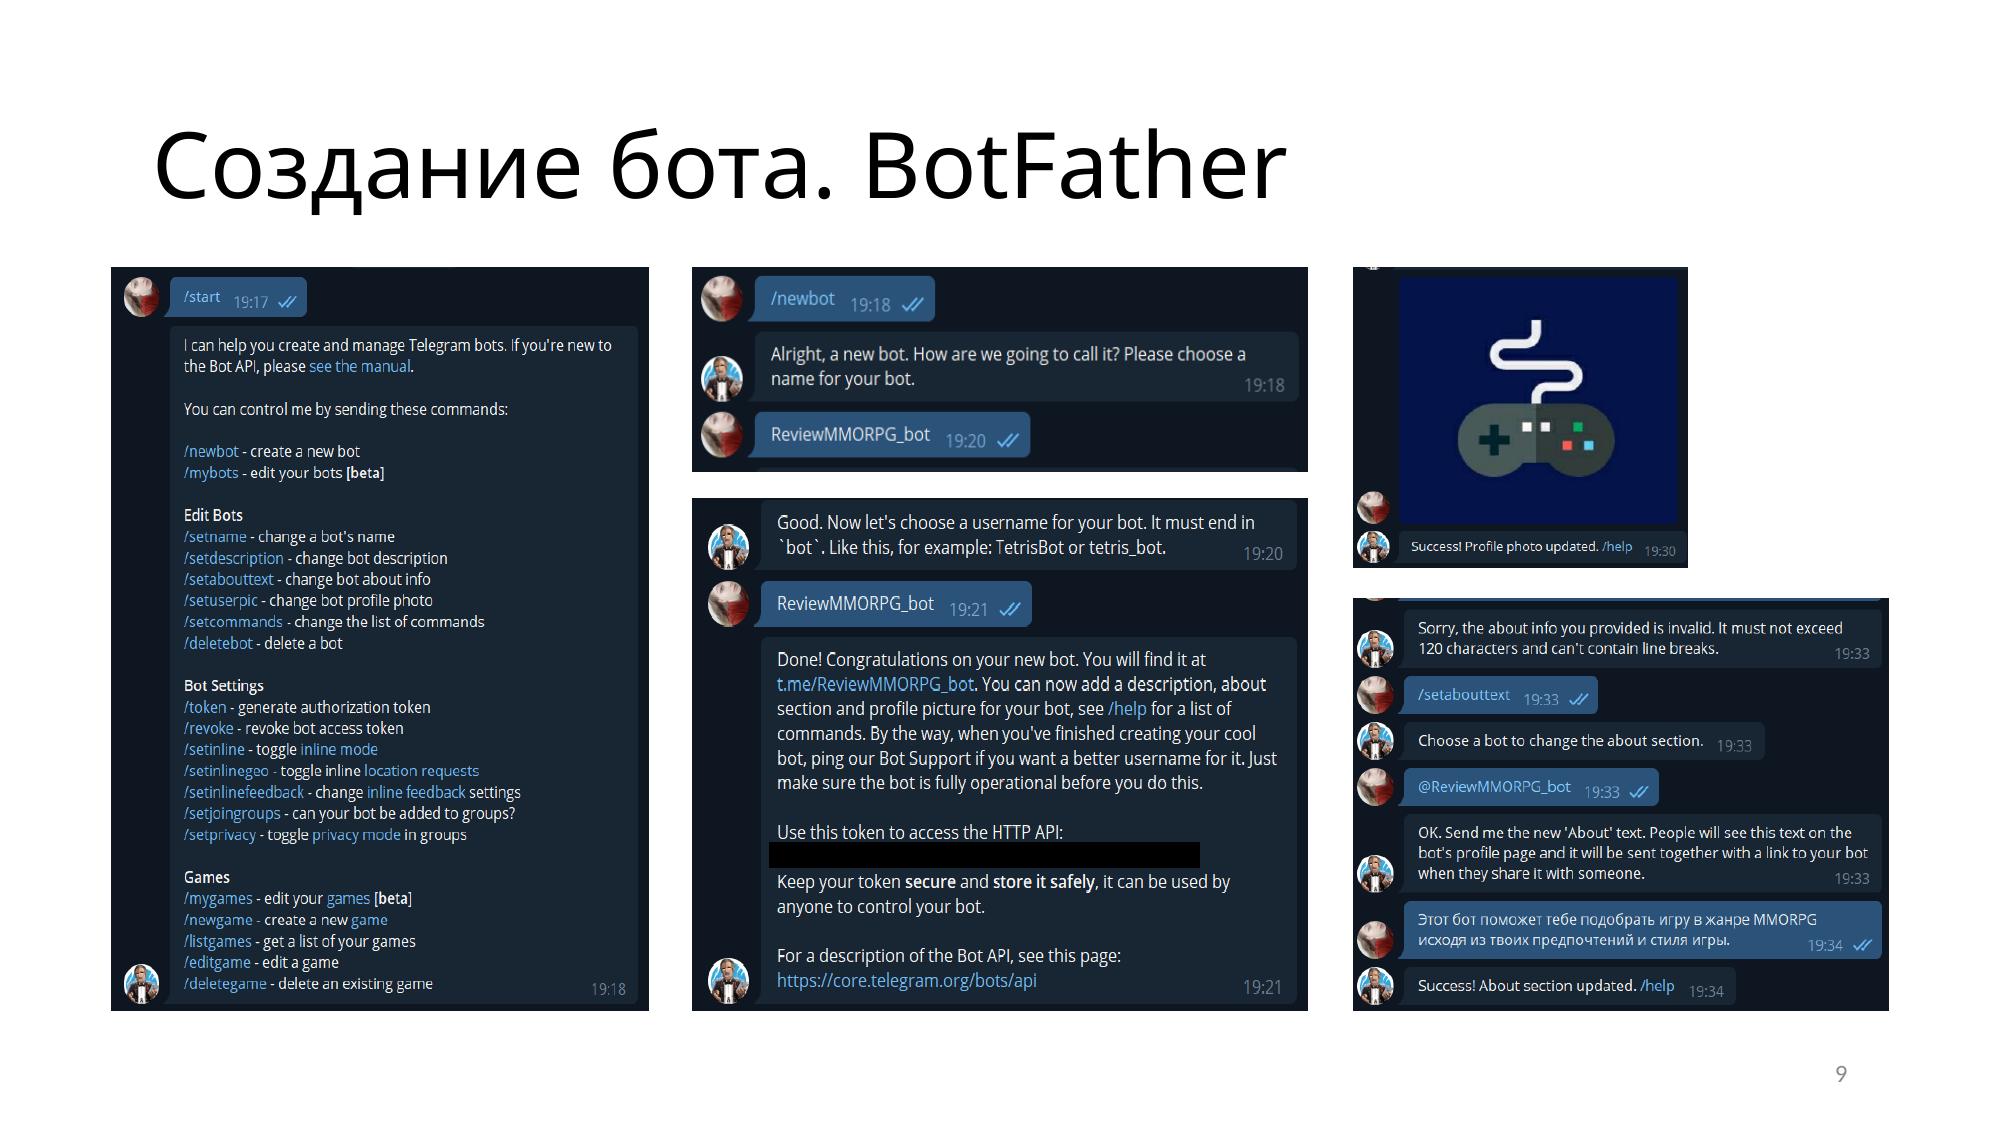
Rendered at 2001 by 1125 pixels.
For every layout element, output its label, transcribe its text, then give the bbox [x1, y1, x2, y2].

picture [1353, 267, 1688, 568]
picture [692, 267, 1308, 472]
picture [692, 498, 1308, 1011]
picture [111, 267, 649, 1011]
picture [1353, 598, 1889, 1011]
title Создание бота. BotFather [137, 59, 1863, 278]
slide_number 9 [1412, 1042, 1863, 1103]
